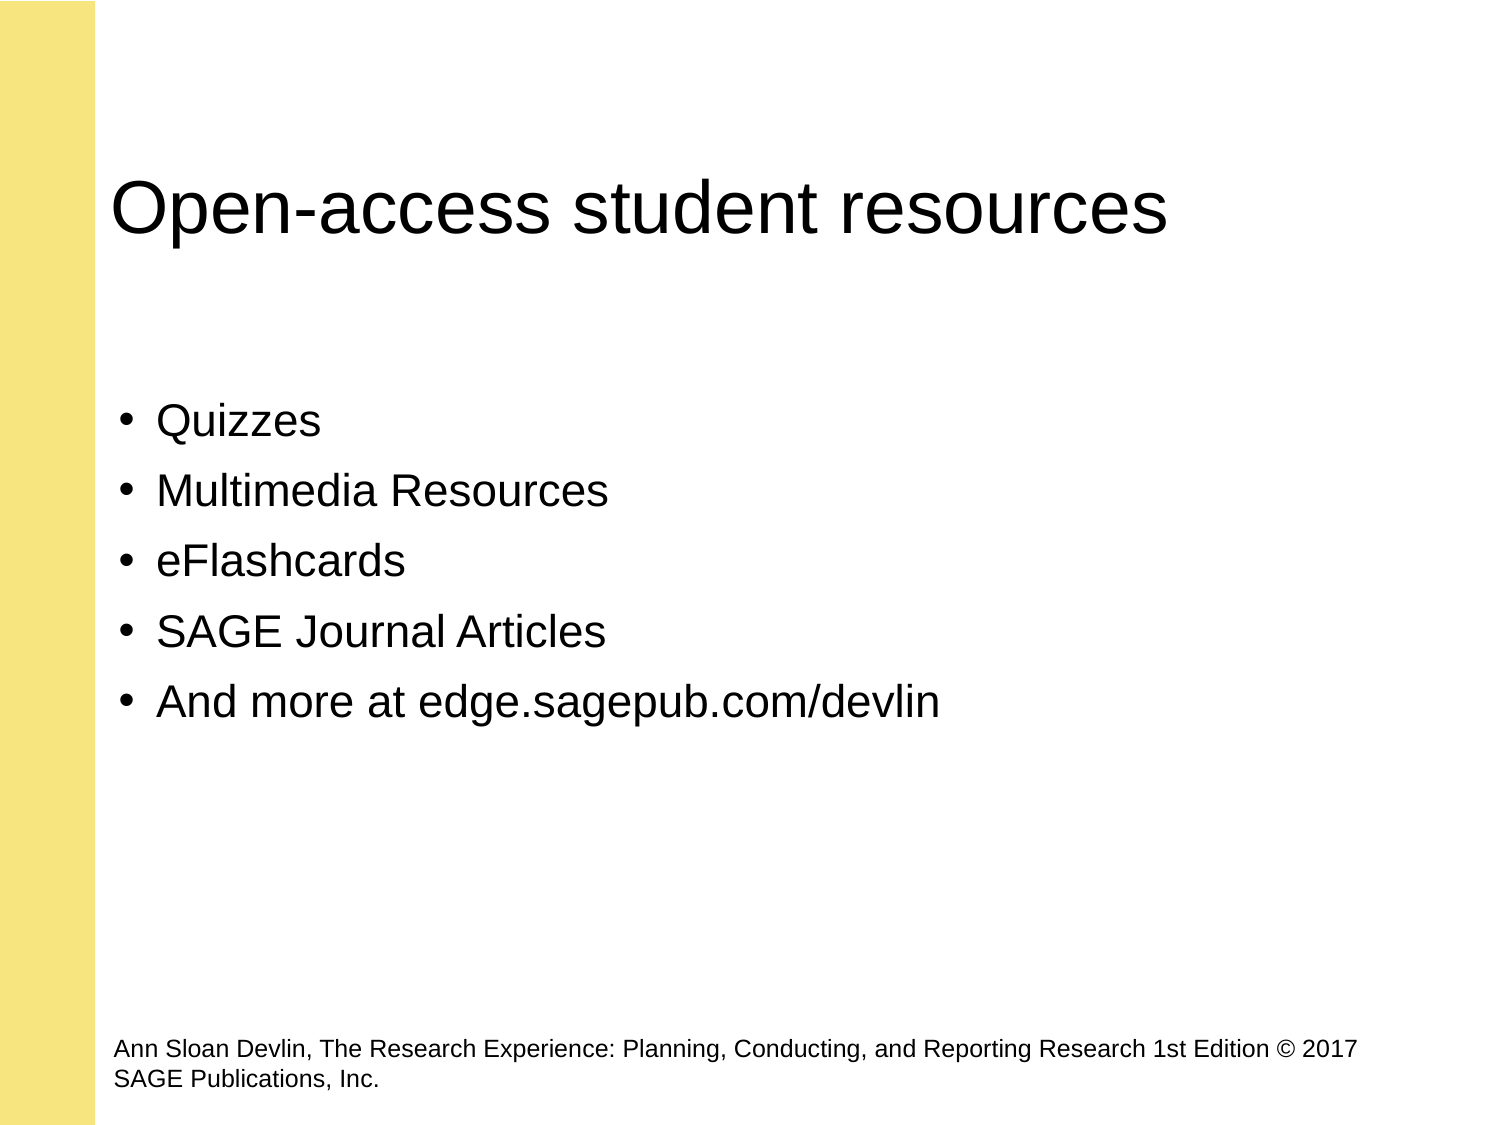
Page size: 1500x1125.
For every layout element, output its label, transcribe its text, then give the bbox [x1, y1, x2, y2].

picture [0, 1, 96, 1125]
list Quizzes Multimedia Resources eFlashcards SAGE Journal Articles And more at edge.sagepub.com/devlin [103, 389, 1342, 757]
title Open-access student resources [95, 138, 1200, 281]
